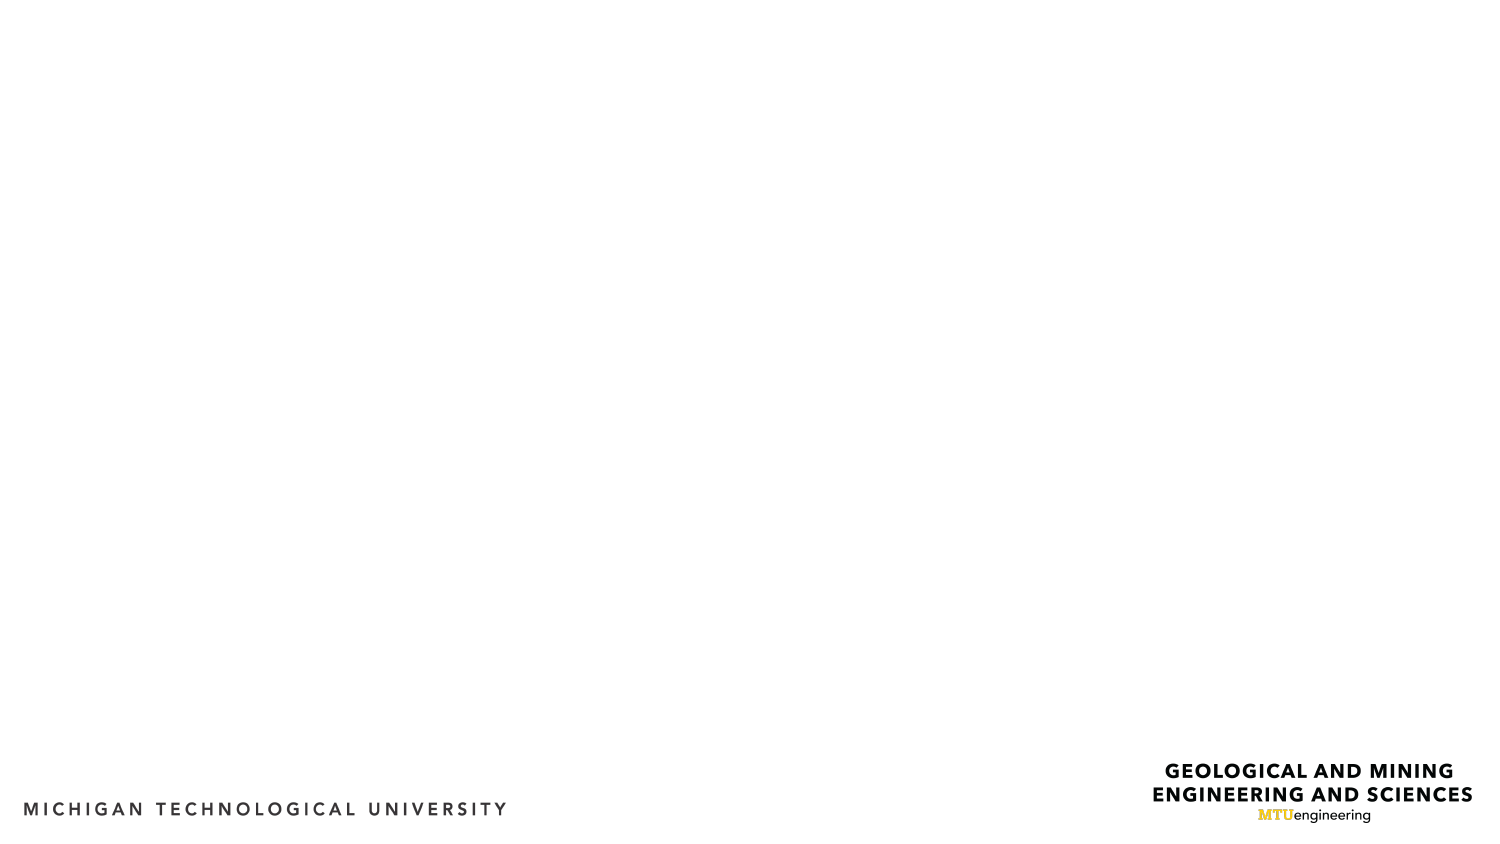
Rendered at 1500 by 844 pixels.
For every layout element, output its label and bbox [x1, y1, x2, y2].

picture [23, 800, 510, 823]
picture [1152, 761, 1474, 823]
